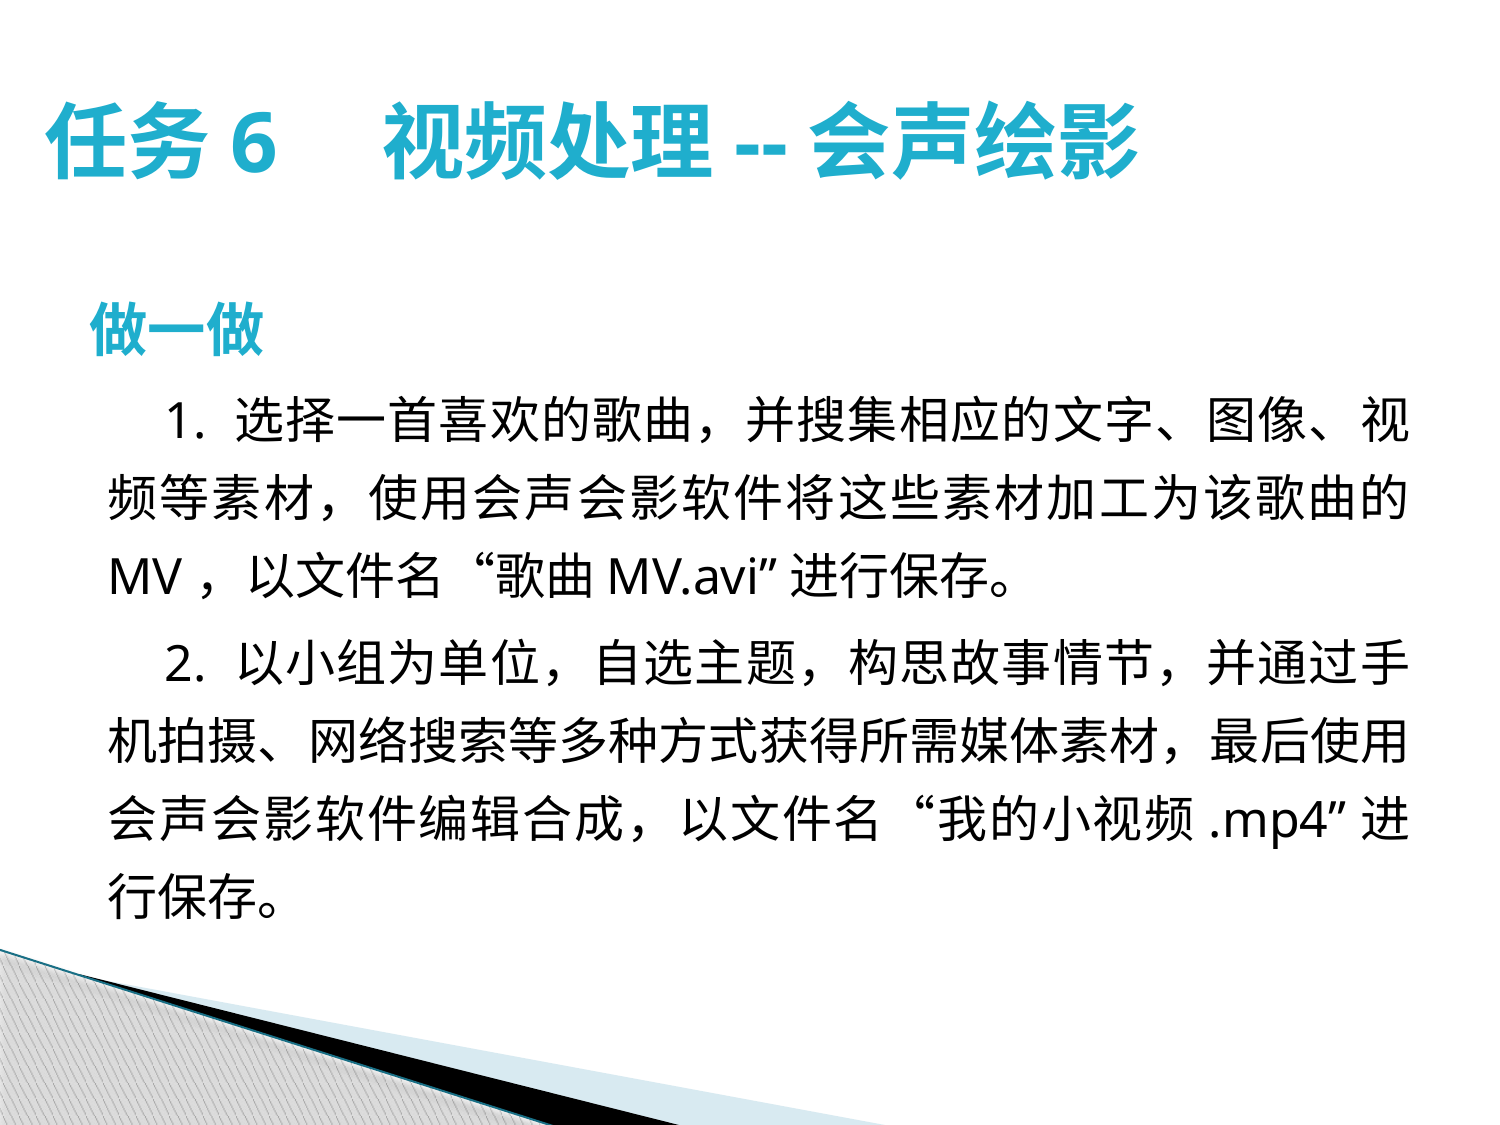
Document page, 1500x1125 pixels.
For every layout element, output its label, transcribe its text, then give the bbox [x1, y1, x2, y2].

title 任务6 视频处理--会声绘影 [29, 45, 1500, 233]
list 做一做 1. 选择一首喜欢的歌曲，并搜集相应的文字、图像、视频等素材，使用会声会影软件将这些素材加工为该歌曲的 MV，以文件名“歌曲MV.avi”进行保存。 2. 以小组为单位，自选主题，构思故事情节，并通过手机拍摄、网络搜索等多种方式获得所需媒体素材，最后使用会声会影软件编辑合成，以文件名“我的小视频.mp4”进行保存。 [75, 243, 1425, 1012]
